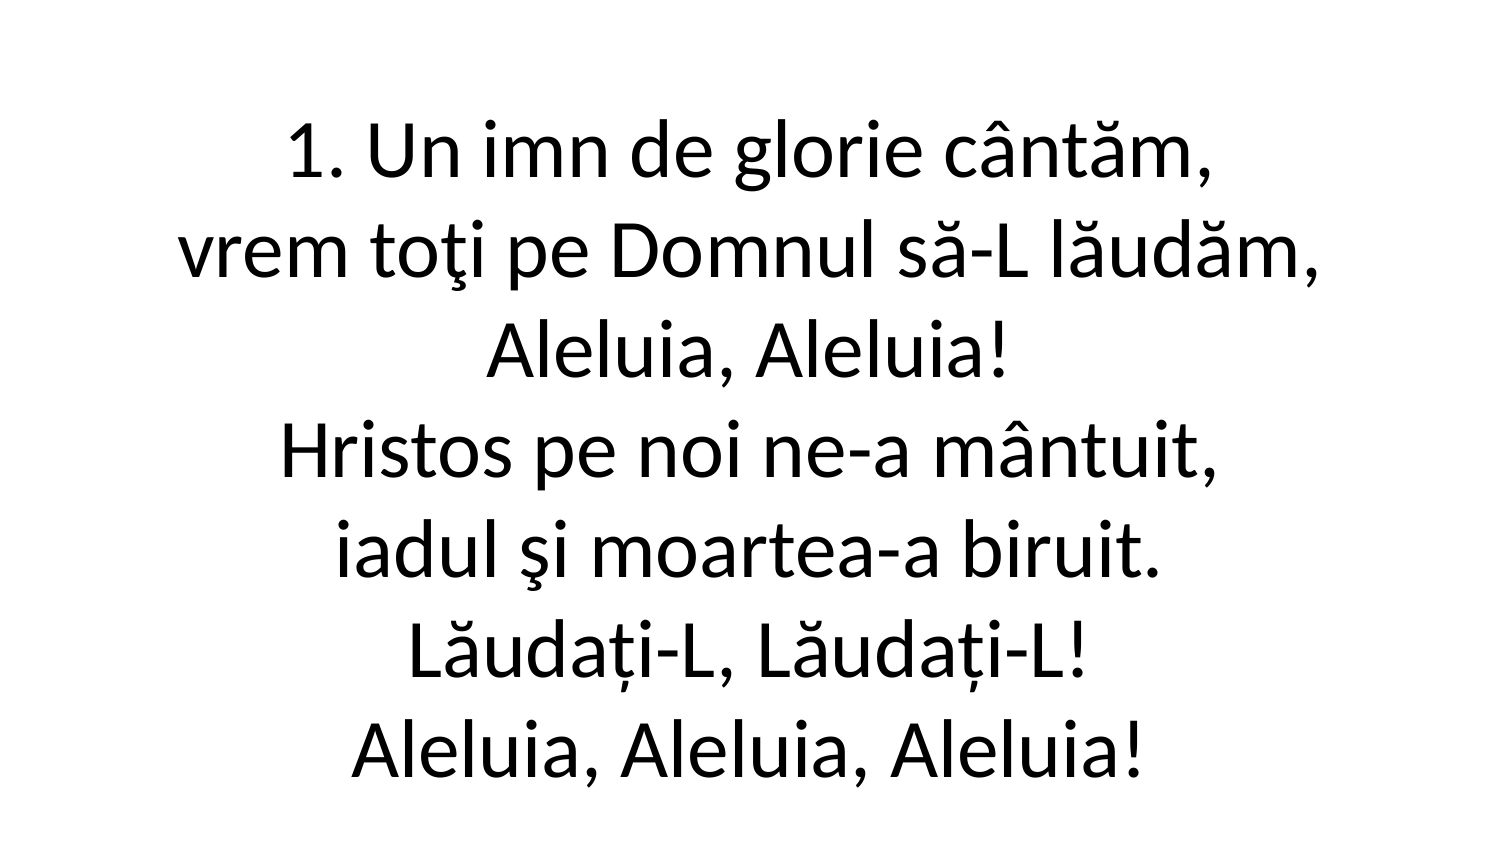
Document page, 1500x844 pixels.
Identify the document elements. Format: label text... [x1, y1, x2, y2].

text_box 1. Un imn de glorie cântăm, vrem toţi pe Domnul să-L lăudăm, Aleluia, Aleluia! Hristos pe noi ne-a mântuit, iadul şi moartea-a biruit. Lăudați-L, Lăudați-L! Aleluia, Aleluia, Aleluia! [162, 42, 1338, 802]
